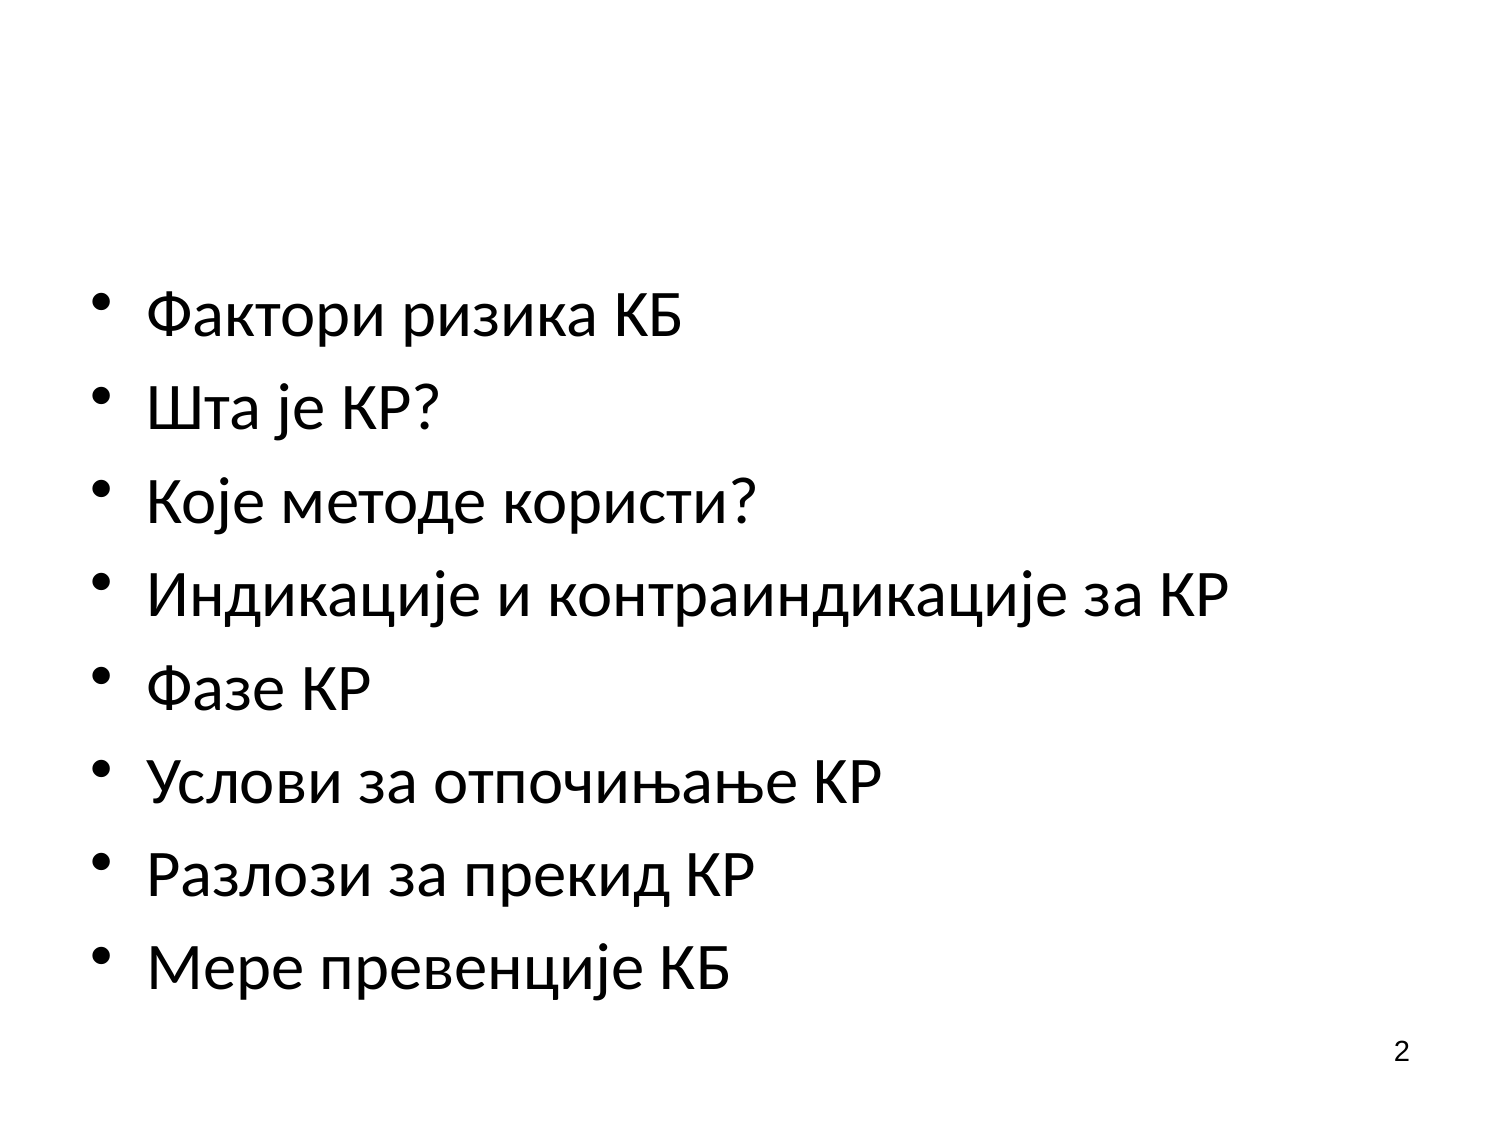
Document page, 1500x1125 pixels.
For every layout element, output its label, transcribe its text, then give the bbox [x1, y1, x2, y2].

list Фактори ризика KБ Шта је КР? Које методе користи? Индикације и контраиндикације за КР Фазе КР Услови за отпочињање KР Разлози за прекид КР Мере превенције КБ [75, 262, 1425, 1005]
slide_number 2 [1074, 1024, 1425, 1103]
